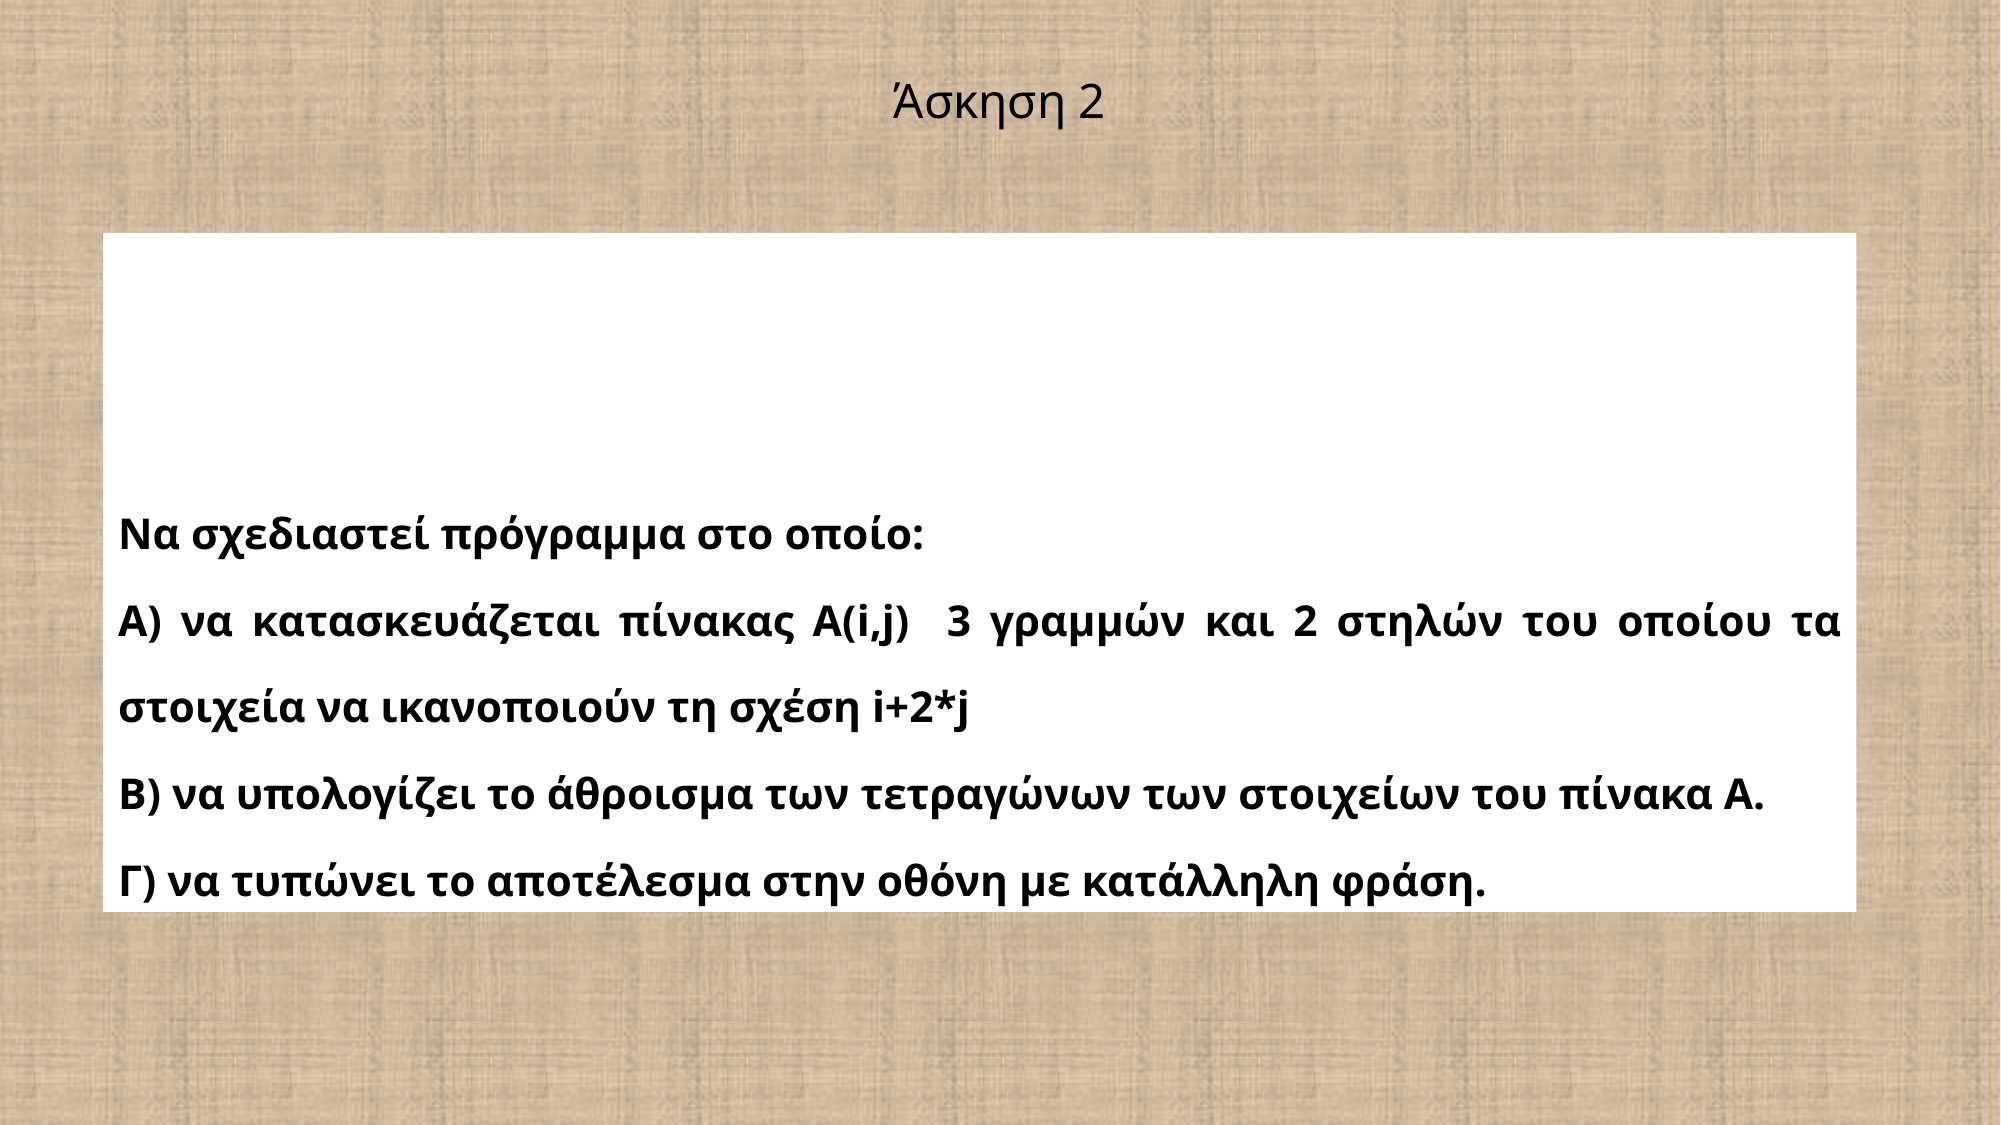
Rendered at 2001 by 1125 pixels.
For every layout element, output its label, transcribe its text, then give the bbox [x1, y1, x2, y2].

text_box Να σχεδιαστεί πρόγραμμα στο οποίο: Α) να κατασκευάζεται πίνακας Α(i,j) 3 γραμμών και 2 στηλών του οποίου τα στοιχεία να ικανοποιούν τη σχέση i+2*j Β) να υπολογίζει το άθροισμα των τετραγώνων των στοιχείων του πίνακα Α. Γ) να τυπώνει το αποτέλεσμα στην οθόνη με κατάλληλη φράση. [103, 232, 1857, 912]
title Άσκηση 2 [249, 16, 1750, 137]
